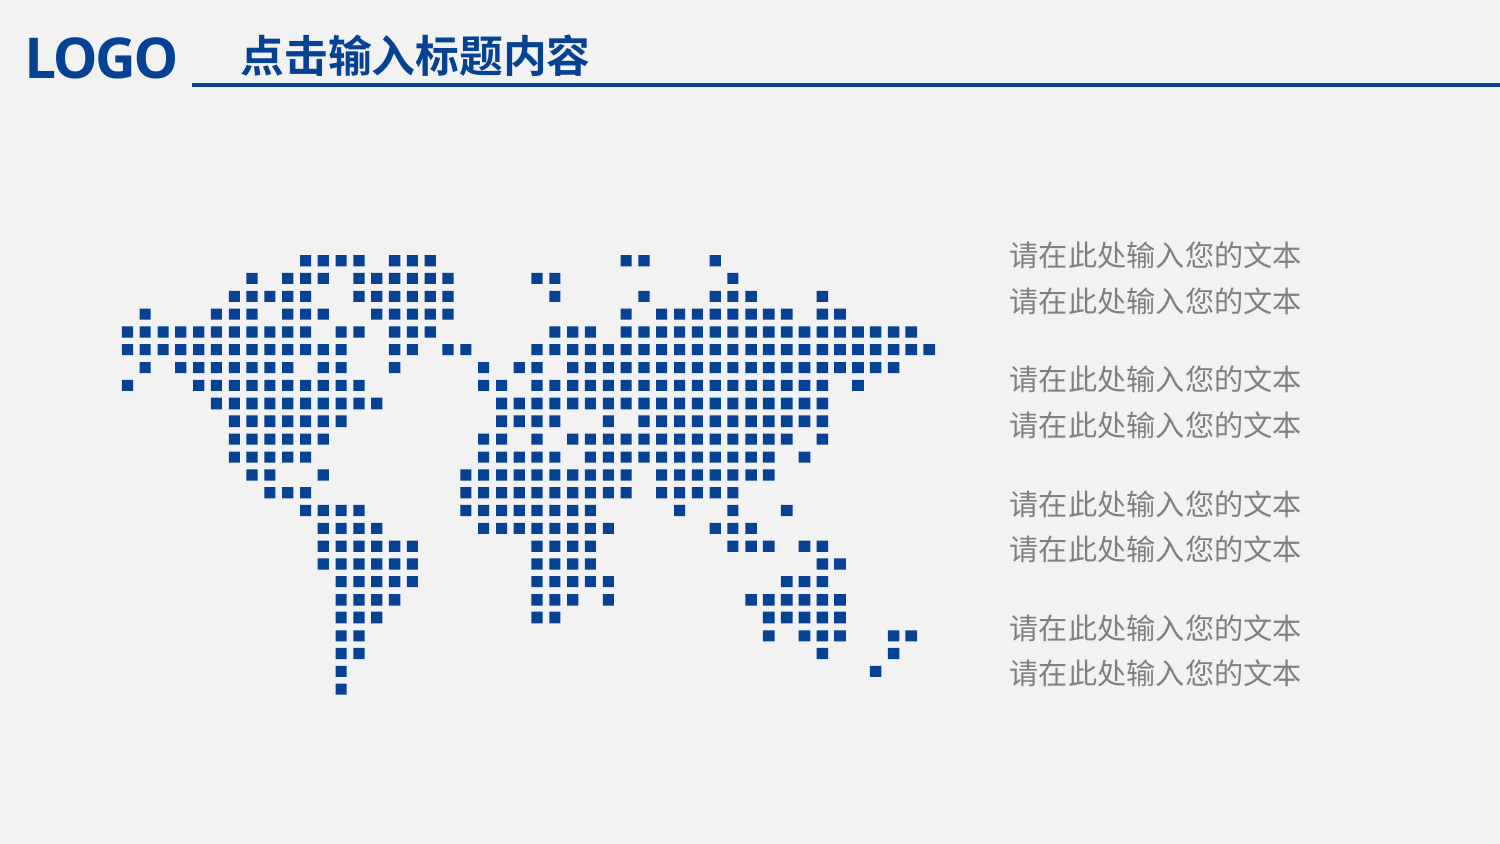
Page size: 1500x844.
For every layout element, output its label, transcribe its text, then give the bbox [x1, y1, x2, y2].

text_box [602, 576, 614, 588]
text_box [620, 433, 632, 445]
text_box [816, 397, 829, 410]
text_box [246, 272, 258, 284]
text_box [834, 630, 846, 642]
text_box [496, 469, 508, 481]
text_box [353, 255, 365, 267]
text_box [923, 344, 936, 356]
text_box [406, 272, 418, 284]
text_box [852, 344, 864, 356]
text_box [478, 487, 490, 499]
text_box [513, 451, 525, 463]
text_box [584, 433, 596, 445]
text_box [798, 576, 811, 588]
text_box [353, 611, 365, 624]
text_box [335, 594, 347, 606]
text_box [762, 540, 775, 552]
text_box [745, 469, 757, 481]
text_box [282, 379, 294, 391]
text_box [638, 433, 650, 445]
text_box [638, 326, 650, 338]
text_box [193, 379, 205, 391]
text_box [727, 504, 739, 517]
text_box [388, 558, 401, 570]
text_box [780, 379, 793, 391]
text_box [620, 397, 632, 410]
text_box [300, 487, 312, 499]
text_box [353, 540, 365, 552]
text_box [353, 558, 365, 570]
text_box [424, 272, 436, 284]
text_box [406, 540, 418, 552]
text_box [513, 522, 525, 534]
text_box [300, 255, 312, 267]
text_box [478, 433, 490, 445]
text_box [300, 344, 312, 356]
text_box [549, 594, 561, 606]
text_box [816, 326, 829, 338]
text_box [460, 504, 472, 517]
text_box [317, 415, 329, 428]
text_box [816, 647, 829, 660]
text_box [656, 362, 668, 374]
text_box [762, 326, 775, 338]
text_box [388, 272, 401, 284]
text_box [584, 397, 596, 410]
text_box [834, 611, 846, 624]
text_box [406, 344, 418, 356]
text_box [674, 344, 686, 356]
text_box [656, 397, 668, 410]
text_box [691, 433, 703, 445]
text_box [691, 415, 703, 428]
text_box [388, 576, 401, 588]
text_box [264, 379, 276, 391]
text_box [300, 397, 312, 410]
text_box [317, 255, 329, 267]
text_box [567, 362, 579, 374]
text_box [691, 362, 703, 374]
text_box [816, 379, 829, 391]
text_box [816, 576, 829, 588]
text_box [264, 451, 276, 463]
text_box [638, 290, 650, 302]
text_box [531, 469, 543, 481]
text_box [620, 451, 632, 463]
text_box [246, 290, 258, 302]
text_box [353, 326, 365, 338]
text_box [228, 362, 240, 374]
text_box [762, 433, 775, 445]
text_box [762, 379, 775, 391]
text_box [674, 433, 686, 445]
text_box [531, 504, 543, 517]
text_box [887, 326, 900, 338]
text_box [496, 487, 508, 499]
text_box [762, 308, 775, 320]
text_box [834, 344, 846, 356]
text_box [567, 433, 579, 445]
text_box [905, 344, 918, 356]
text_box [780, 344, 793, 356]
text_box [780, 326, 793, 338]
text_box [388, 308, 401, 320]
text_box [424, 290, 436, 302]
text_box [656, 308, 668, 320]
text_box [300, 415, 312, 428]
text_box [317, 362, 329, 374]
text_box [300, 379, 312, 391]
text_box [745, 415, 757, 428]
text_box [353, 379, 365, 391]
text_box [157, 326, 169, 338]
text_box [388, 255, 401, 267]
text_box [584, 558, 596, 570]
text_box [602, 379, 614, 391]
text_box [210, 308, 222, 320]
text_box [780, 504, 793, 517]
text_box [602, 469, 614, 481]
text_box [567, 594, 579, 606]
text_box 请在此处输入您的文本 请在此处输入您的文本 [991, 343, 1321, 450]
text_box [727, 469, 739, 481]
text_box [264, 415, 276, 428]
text_box [549, 487, 561, 499]
text_box [531, 415, 543, 428]
text_box [157, 344, 169, 356]
text_box [905, 326, 918, 338]
text_box [549, 522, 561, 534]
text_box [656, 379, 668, 391]
text_box [246, 379, 258, 391]
text_box [513, 362, 525, 374]
text_box [228, 344, 240, 356]
text_box [709, 415, 721, 428]
text_box [175, 362, 187, 374]
text_box [531, 540, 543, 552]
text_box [406, 576, 418, 588]
text_box [317, 558, 329, 570]
text_box [816, 540, 829, 552]
text_box [317, 433, 329, 445]
text_box [246, 469, 258, 481]
text_box [442, 272, 454, 284]
text_box [531, 451, 543, 463]
text_box [300, 451, 312, 463]
text_box [567, 558, 579, 570]
text_box [531, 379, 543, 391]
text_box [762, 469, 775, 481]
text_box [584, 451, 596, 463]
text_box [816, 344, 829, 356]
text_box [388, 540, 401, 552]
text_box [228, 308, 240, 320]
text_box [549, 611, 561, 624]
text_box [691, 326, 703, 338]
text_box [406, 308, 418, 320]
text_box [335, 576, 347, 588]
text_box [745, 326, 757, 338]
text_box [709, 469, 721, 481]
text_box [478, 522, 490, 534]
text_box [656, 326, 668, 338]
text_box [798, 630, 811, 642]
text_box [798, 326, 811, 338]
text_box [762, 451, 775, 463]
text_box [353, 576, 365, 588]
text_box [549, 451, 561, 463]
text_box [246, 415, 258, 428]
text_box [780, 611, 793, 624]
text_box [531, 272, 543, 284]
text_box [228, 379, 240, 391]
text_box [282, 326, 294, 338]
text_box [121, 344, 134, 356]
text_box [656, 344, 668, 356]
text_box [317, 540, 329, 552]
text_box [727, 326, 739, 338]
text_box [335, 683, 347, 695]
text_box [406, 326, 418, 338]
text_box [638, 397, 650, 410]
text_box [549, 344, 561, 356]
text_box [513, 397, 525, 410]
text_box [727, 522, 739, 534]
text_box [567, 576, 579, 588]
text_box [246, 308, 258, 320]
text_box 请在此处输入您的文本 请在此处输入您的文本 [991, 592, 1321, 698]
text_box [852, 379, 864, 391]
text_box [727, 397, 739, 410]
text_box [193, 326, 205, 338]
text_box [531, 397, 543, 410]
text_box [798, 540, 811, 552]
text_box [584, 469, 596, 481]
text_box [210, 362, 222, 374]
text_box [745, 379, 757, 391]
text_box [780, 308, 793, 320]
text_box [691, 379, 703, 391]
text_box [816, 362, 829, 374]
text_box [887, 647, 900, 660]
text_box [496, 415, 508, 428]
text_box [567, 344, 579, 356]
text_box [834, 594, 846, 606]
text_box [834, 362, 846, 374]
text_box [905, 630, 918, 642]
text_box [798, 415, 811, 428]
text_box [727, 308, 739, 320]
text_box [282, 451, 294, 463]
text_box [745, 397, 757, 410]
text_box [745, 362, 757, 374]
text_box [691, 487, 703, 499]
text_box [620, 469, 632, 481]
text_box [780, 433, 793, 445]
text_box [371, 397, 383, 410]
text_box [228, 451, 240, 463]
text_box [887, 630, 900, 642]
text_box [210, 344, 222, 356]
text_box [353, 290, 365, 302]
text_box [317, 379, 329, 391]
text_box [727, 272, 739, 284]
text_box [371, 611, 383, 624]
text_box [442, 290, 454, 302]
text_box [388, 594, 401, 606]
text_box [388, 326, 401, 338]
text_box [620, 362, 632, 374]
text_box [709, 522, 721, 534]
text_box [300, 326, 312, 338]
text_box [584, 576, 596, 588]
text_box [442, 344, 454, 356]
text_box [780, 415, 793, 428]
text_box [620, 379, 632, 391]
text_box [371, 594, 383, 606]
text_box [210, 326, 222, 338]
text_box 请在此处输入您的文本 请在此处输入您的文本 [991, 219, 1321, 326]
text_box [513, 504, 525, 517]
text_box [834, 326, 846, 338]
text_box 请在此处输入您的文本 请在此处输入您的文本 [991, 468, 1321, 574]
text_box [780, 594, 793, 606]
text_box [335, 665, 347, 677]
text_box [798, 451, 811, 463]
text_box [674, 397, 686, 410]
text_box [513, 469, 525, 481]
text_box [335, 504, 347, 517]
text_box [531, 522, 543, 534]
text_box [388, 290, 401, 302]
text_box [709, 362, 721, 374]
text_box [353, 630, 365, 642]
text_box [584, 522, 596, 534]
text_box [264, 290, 276, 302]
text_box [745, 290, 757, 302]
text_box [228, 415, 240, 428]
text_box [584, 344, 596, 356]
text_box [709, 487, 721, 499]
text_box [282, 344, 294, 356]
text_box [282, 362, 294, 374]
text_box [335, 344, 347, 356]
text_box [567, 469, 579, 481]
text_box [745, 344, 757, 356]
text_box [567, 504, 579, 517]
text_box [852, 362, 864, 374]
text_box [691, 308, 703, 320]
text_box [709, 290, 721, 302]
text_box [869, 665, 882, 677]
text_box [139, 344, 151, 356]
text_box [584, 326, 596, 338]
text_box [246, 362, 258, 374]
text_box [727, 451, 739, 463]
text_box [460, 344, 472, 356]
text_box [584, 379, 596, 391]
text_box [478, 451, 490, 463]
text_box [210, 379, 222, 391]
text_box [139, 308, 151, 320]
text_box [549, 397, 561, 410]
text_box [887, 344, 900, 356]
text_box [228, 433, 240, 445]
text_box [567, 487, 579, 499]
text_box [335, 611, 347, 624]
text_box [513, 415, 525, 428]
text_box [691, 451, 703, 463]
text_box [602, 397, 614, 410]
text_box [317, 272, 329, 284]
text_box [816, 290, 829, 302]
text_box [709, 326, 721, 338]
text_box [620, 487, 632, 499]
text_box [531, 362, 543, 374]
text_box [335, 630, 347, 642]
text_box [371, 540, 383, 552]
text_box [602, 487, 614, 499]
text_box [691, 397, 703, 410]
text_box [496, 397, 508, 410]
text_box [816, 415, 829, 428]
text_box [674, 415, 686, 428]
text_box [317, 397, 329, 410]
text_box [371, 308, 383, 320]
text_box [869, 344, 882, 356]
text_box [246, 433, 258, 445]
text_box [727, 290, 739, 302]
text_box [798, 397, 811, 410]
text_box [602, 344, 614, 356]
text_box [228, 397, 240, 410]
text_box [210, 397, 222, 410]
text_box [300, 433, 312, 445]
text_box [549, 558, 561, 570]
text_box [674, 469, 686, 481]
text_box [406, 558, 418, 570]
text_box [798, 611, 811, 624]
text_box [424, 308, 436, 320]
text_box [139, 326, 151, 338]
text_box [282, 415, 294, 428]
text_box [709, 433, 721, 445]
text_box [246, 326, 258, 338]
text_box [584, 487, 596, 499]
text_box [674, 504, 686, 517]
text_box [602, 362, 614, 374]
text_box [496, 522, 508, 534]
text_box [602, 594, 614, 606]
text_box [264, 397, 276, 410]
text_box [531, 576, 543, 588]
text_box [674, 326, 686, 338]
text_box [228, 326, 240, 338]
text_box [549, 415, 561, 428]
text_box [727, 379, 739, 391]
text_box [549, 504, 561, 517]
text_box [567, 326, 579, 338]
text_box [406, 255, 418, 267]
text_box [745, 308, 757, 320]
text_box [353, 594, 365, 606]
text_box [727, 540, 739, 552]
text_box [638, 344, 650, 356]
text_box [335, 255, 347, 267]
text_box [335, 326, 347, 338]
text_box [549, 576, 561, 588]
text_box [816, 558, 829, 570]
text_box [353, 504, 365, 517]
text_box [620, 255, 632, 267]
text_box [834, 308, 846, 320]
text_box [727, 344, 739, 356]
text_box [549, 540, 561, 552]
text_box [139, 362, 151, 374]
text_box [460, 469, 472, 481]
text_box [193, 362, 205, 374]
text_box [300, 290, 312, 302]
text_box [282, 308, 294, 320]
text_box [175, 344, 187, 356]
text_box [709, 379, 721, 391]
text_box [121, 326, 134, 338]
text_box [798, 594, 811, 606]
text_box [531, 594, 543, 606]
text_box [335, 362, 347, 374]
text_box [353, 647, 365, 660]
text_box [264, 344, 276, 356]
text_box [727, 362, 739, 374]
text_box LOGO [9, 14, 219, 97]
text_box [638, 362, 650, 374]
text_box [691, 344, 703, 356]
text_box [638, 451, 650, 463]
text_box [816, 611, 829, 624]
text_box [852, 326, 864, 338]
text_box [549, 290, 561, 302]
text_box [264, 326, 276, 338]
text_box [674, 362, 686, 374]
text_box [424, 255, 436, 267]
text_box [282, 397, 294, 410]
text_box [335, 647, 347, 660]
text_box [549, 379, 561, 391]
text_box [816, 308, 829, 320]
text_box [496, 451, 508, 463]
text_box [193, 344, 205, 356]
text_box [460, 487, 472, 499]
text_box [602, 522, 614, 534]
text_box [816, 630, 829, 642]
text_box [727, 433, 739, 445]
text_box [531, 487, 543, 499]
text_box [406, 290, 418, 302]
text_box [709, 451, 721, 463]
text_box [620, 344, 632, 356]
text_box [656, 469, 668, 481]
text_box [887, 362, 900, 374]
text_box [442, 308, 454, 320]
text_box [335, 522, 347, 534]
text_box [762, 344, 775, 356]
text_box [121, 379, 134, 391]
text_box [478, 379, 490, 391]
text_box [567, 522, 579, 534]
text_box [834, 558, 846, 570]
text_box [869, 362, 882, 374]
text_box [656, 415, 668, 428]
text_box [584, 504, 596, 517]
text_box [798, 362, 811, 374]
text_box [656, 433, 668, 445]
text_box [816, 433, 829, 445]
text_box [264, 469, 276, 481]
text_box [282, 433, 294, 445]
text_box [709, 308, 721, 320]
text_box [691, 469, 703, 481]
text_box [282, 290, 294, 302]
text_box [335, 415, 347, 428]
text_box [353, 397, 365, 410]
text_box [602, 415, 614, 428]
text_box [549, 469, 561, 481]
text_box [371, 272, 383, 284]
text_box [638, 379, 650, 391]
text_box [317, 308, 329, 320]
text_box [602, 451, 614, 463]
text_box [745, 540, 757, 552]
text_box [727, 415, 739, 428]
text_box [745, 594, 757, 606]
text_box [762, 415, 775, 428]
text_box [371, 576, 383, 588]
text_box [246, 344, 258, 356]
text_box [567, 397, 579, 410]
text_box [246, 451, 258, 463]
text_box [478, 504, 490, 517]
text_box [317, 522, 329, 534]
text_box [282, 487, 294, 499]
text_box [798, 344, 811, 356]
text_box [300, 504, 312, 517]
text_box [353, 272, 365, 284]
text_box [674, 487, 686, 499]
text_box [531, 344, 543, 356]
text_box [620, 326, 632, 338]
text_box [478, 362, 490, 374]
text_box [709, 397, 721, 410]
text_box [496, 379, 508, 391]
text_box [264, 487, 276, 499]
text_box [388, 344, 401, 356]
text_box [264, 362, 276, 374]
text_box [567, 540, 579, 552]
text_box [496, 504, 508, 517]
text_box [762, 397, 775, 410]
text_box [780, 362, 793, 374]
text_box 点击输入标题内容 [213, 21, 618, 85]
text_box [531, 433, 543, 445]
text_box [638, 255, 650, 267]
text_box [388, 362, 401, 374]
text_box [638, 415, 650, 428]
text_box [656, 451, 668, 463]
text_box [317, 504, 329, 517]
text_box [762, 630, 775, 642]
text_box [656, 487, 668, 499]
text_box [371, 522, 383, 534]
text_box [567, 379, 579, 391]
text_box [780, 576, 793, 588]
text_box [584, 540, 596, 552]
text_box [264, 433, 276, 445]
text_box [300, 272, 312, 284]
text_box [335, 379, 347, 391]
text_box [282, 272, 294, 284]
text_box [478, 469, 490, 481]
text_box [175, 326, 187, 338]
text_box [780, 397, 793, 410]
text_box [317, 344, 329, 356]
text_box [549, 326, 561, 338]
text_box [674, 379, 686, 391]
text_box [300, 308, 312, 320]
text_box [371, 558, 383, 570]
text_box [246, 397, 258, 410]
text_box [745, 451, 757, 463]
text_box [531, 611, 543, 624]
text_box [335, 397, 347, 410]
text_box [317, 469, 329, 481]
text_box [353, 522, 365, 534]
text_box [745, 433, 757, 445]
text_box [424, 326, 436, 338]
text_box [762, 594, 775, 606]
text_box [549, 272, 561, 284]
text_box [816, 594, 829, 606]
text_box [602, 433, 614, 445]
text_box [371, 290, 383, 302]
text_box [709, 255, 721, 267]
text_box [745, 522, 757, 534]
text_box [762, 362, 775, 374]
text_box [531, 558, 543, 570]
text_box [335, 558, 347, 570]
text_box [496, 433, 508, 445]
text_box [335, 540, 347, 552]
text_box [762, 611, 775, 624]
text_box [674, 451, 686, 463]
text_box [798, 379, 811, 391]
text_box [620, 308, 632, 320]
text_box [709, 344, 721, 356]
text_box [228, 290, 240, 302]
text_box [584, 362, 596, 374]
text_box [727, 487, 739, 499]
text_box [869, 326, 882, 338]
text_box [674, 308, 686, 320]
text_box [513, 487, 525, 499]
